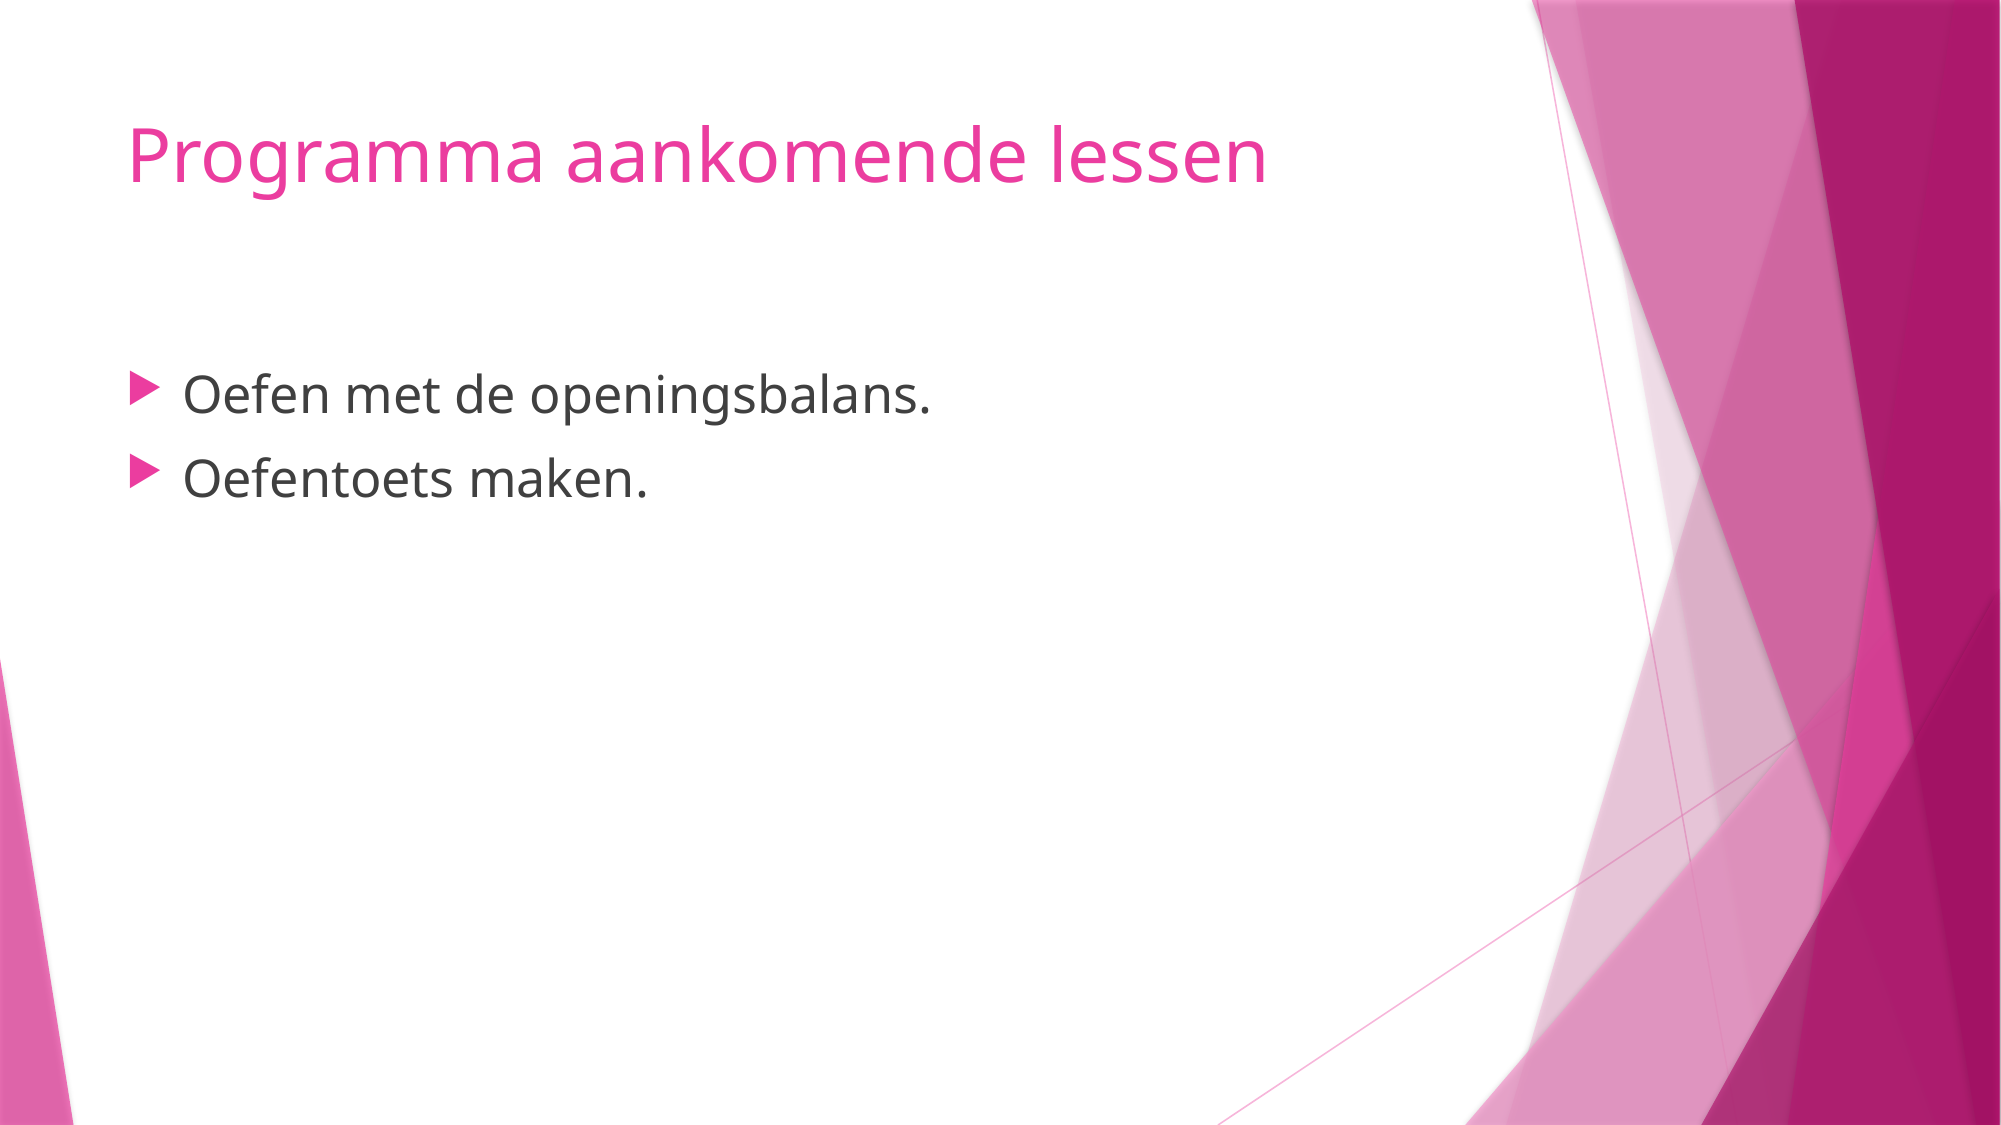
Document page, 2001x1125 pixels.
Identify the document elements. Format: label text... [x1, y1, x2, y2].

title Programma aankomende lessen [111, 99, 1522, 317]
list Oefen met de openingsbalans. Oefentoets maken. [111, 354, 1522, 992]
